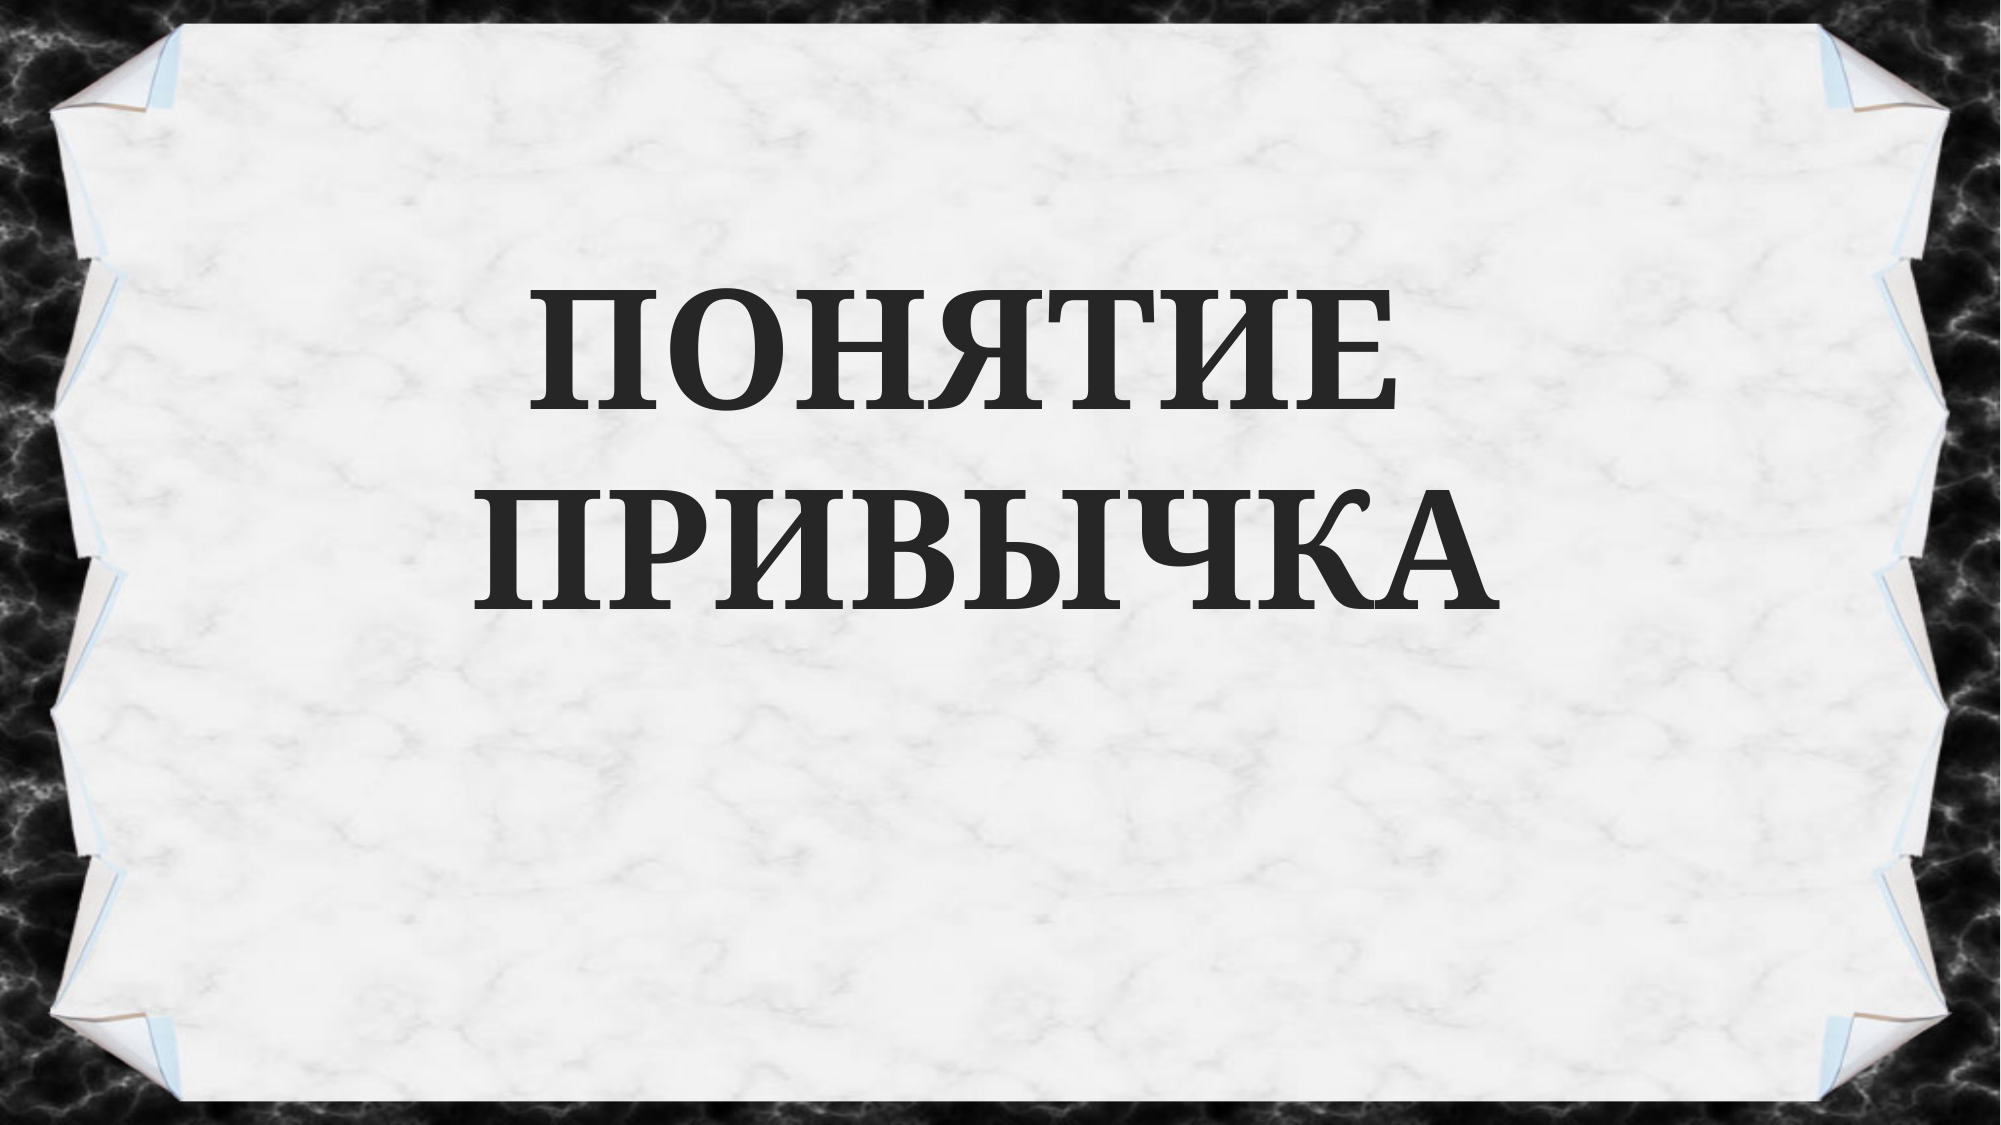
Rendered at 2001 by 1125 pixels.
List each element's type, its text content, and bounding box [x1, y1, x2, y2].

text_box ПОНЯТИЕ ПРИВЫЧКА [191, 235, 1781, 651]
picture [0, 0, 2001, 1125]
